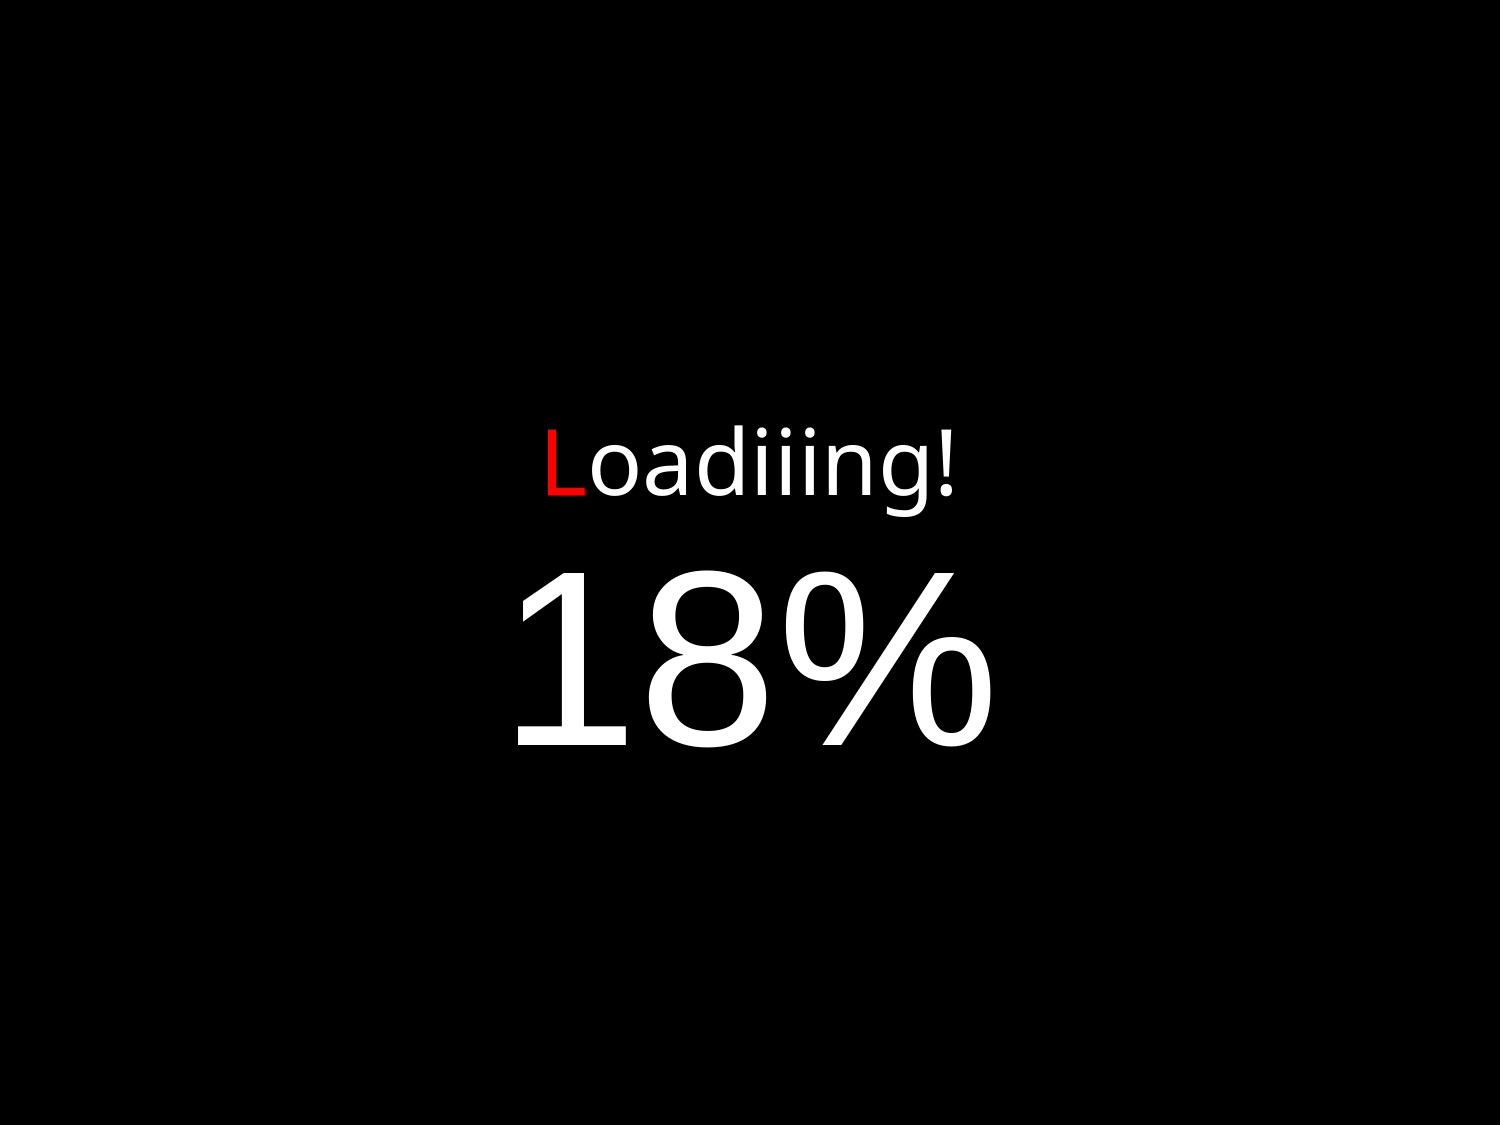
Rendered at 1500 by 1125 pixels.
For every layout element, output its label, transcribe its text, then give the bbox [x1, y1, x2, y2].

text_box Loadiiing! [112, 338, 1388, 580]
text_box 18% [224, 487, 1275, 776]
